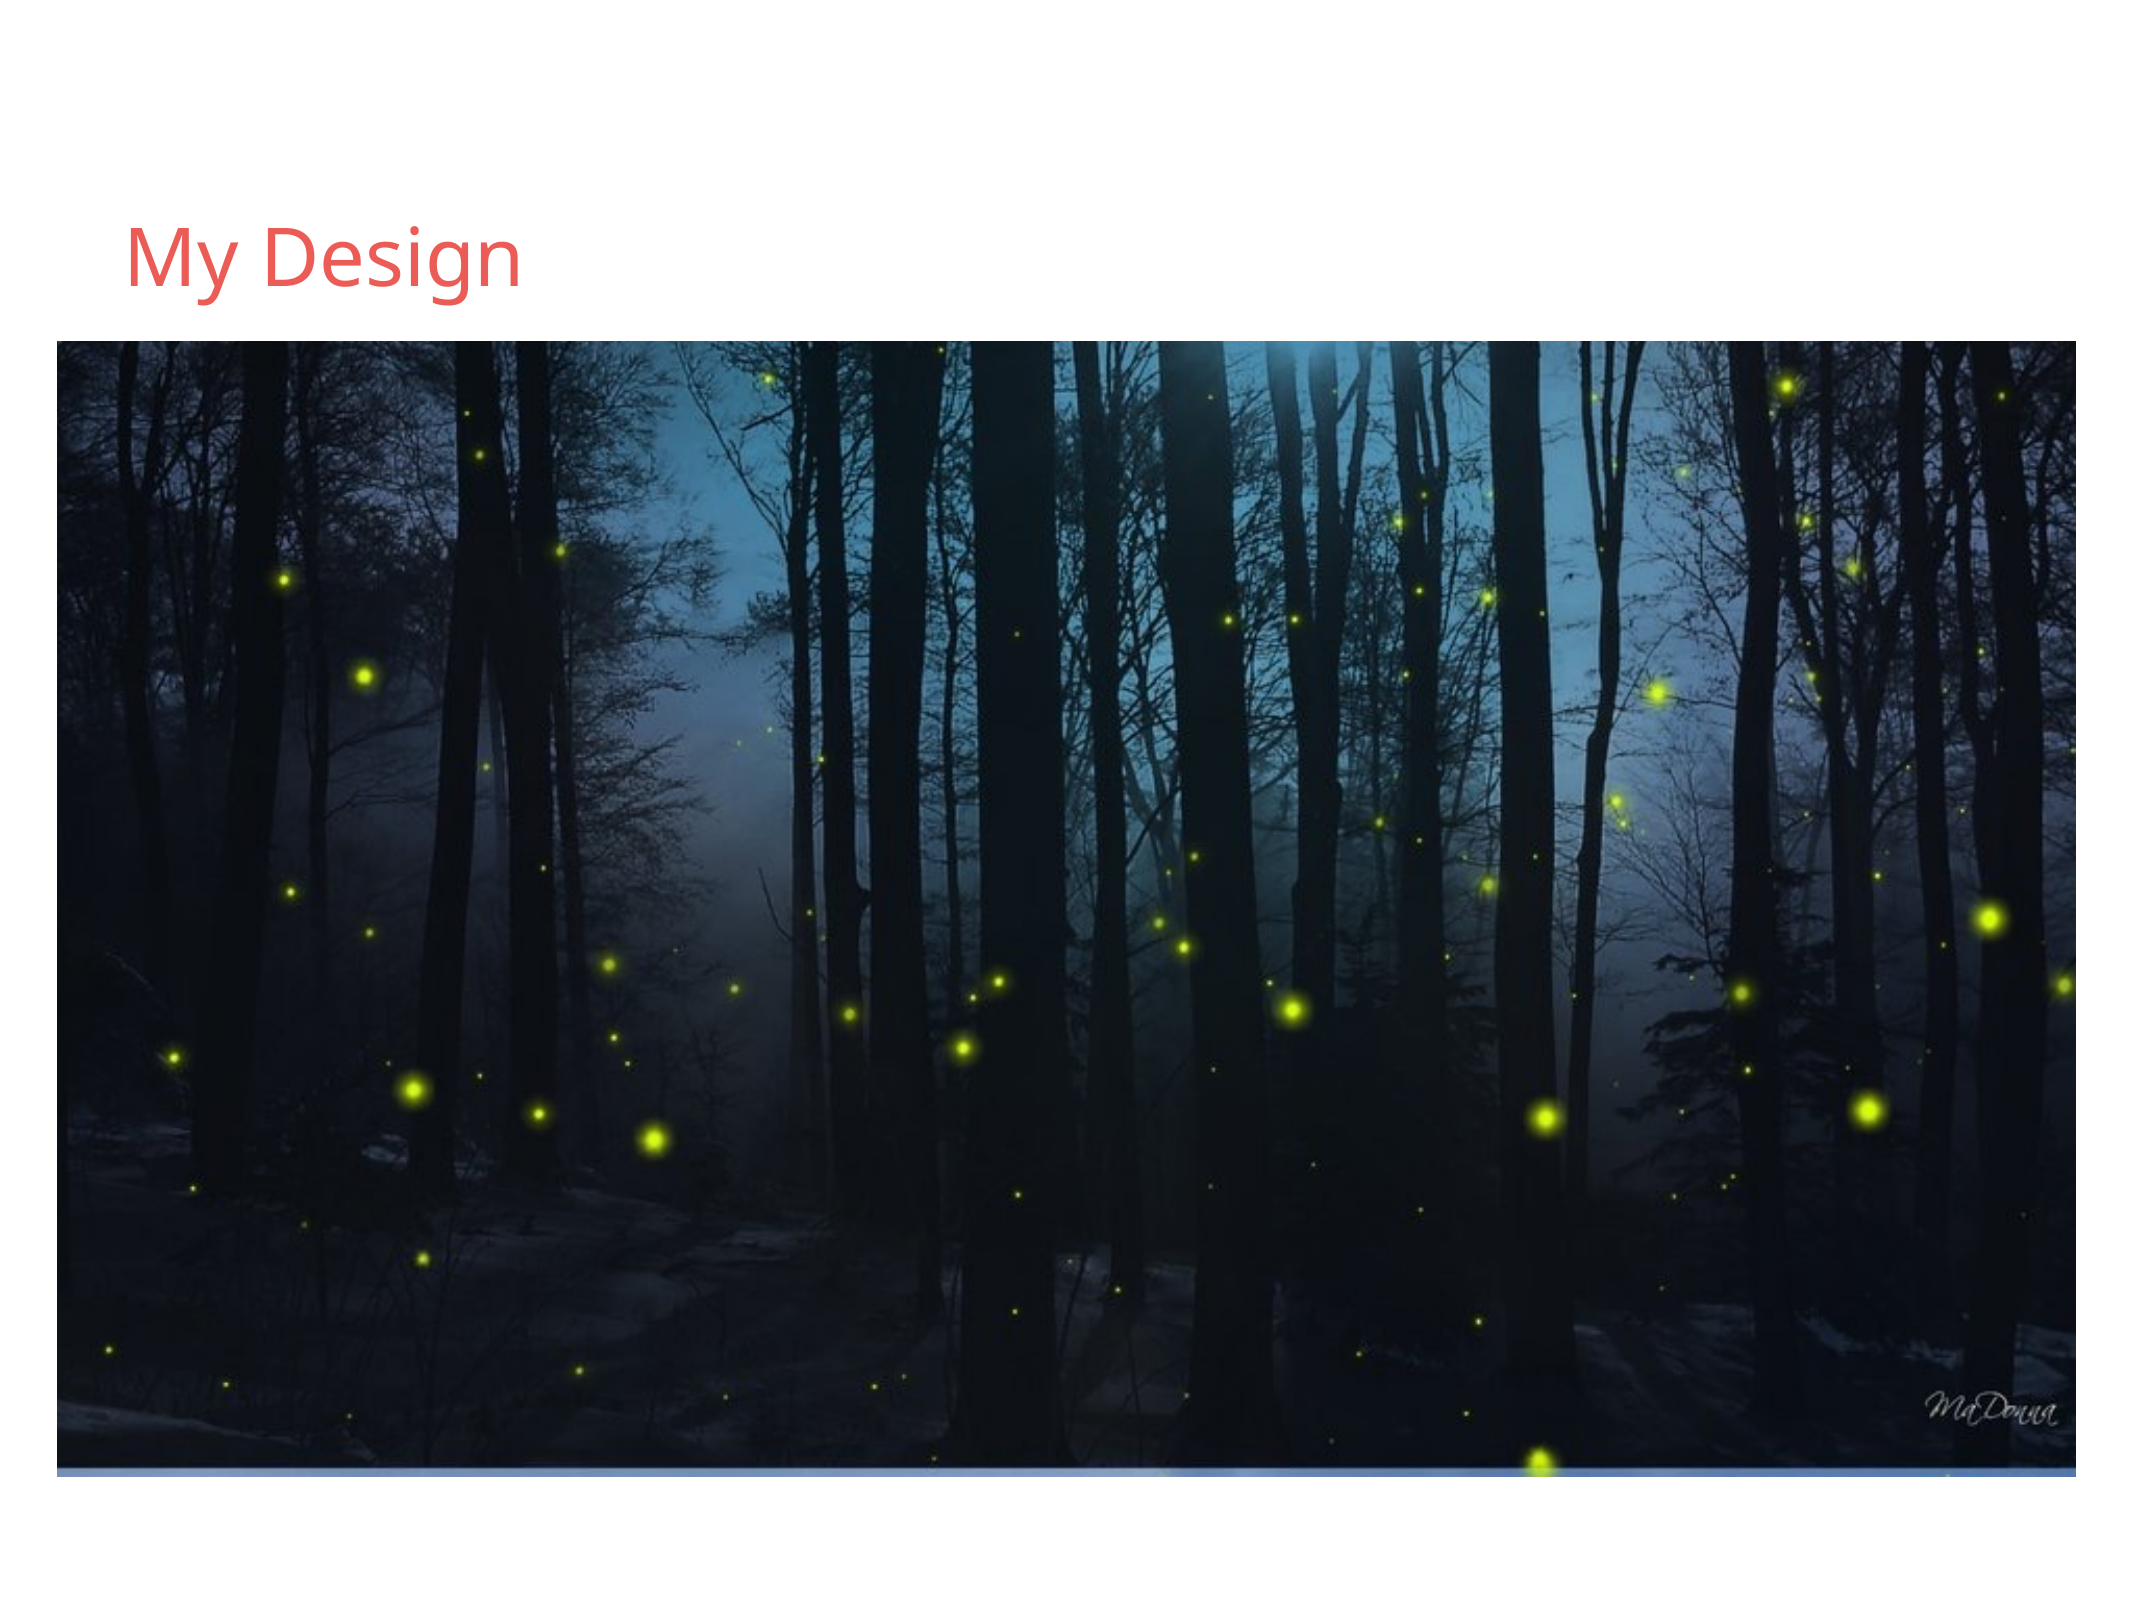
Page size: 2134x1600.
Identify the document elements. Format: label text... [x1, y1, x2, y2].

picture [56, 340, 2077, 1477]
text_box My Design [115, 197, 534, 312]
